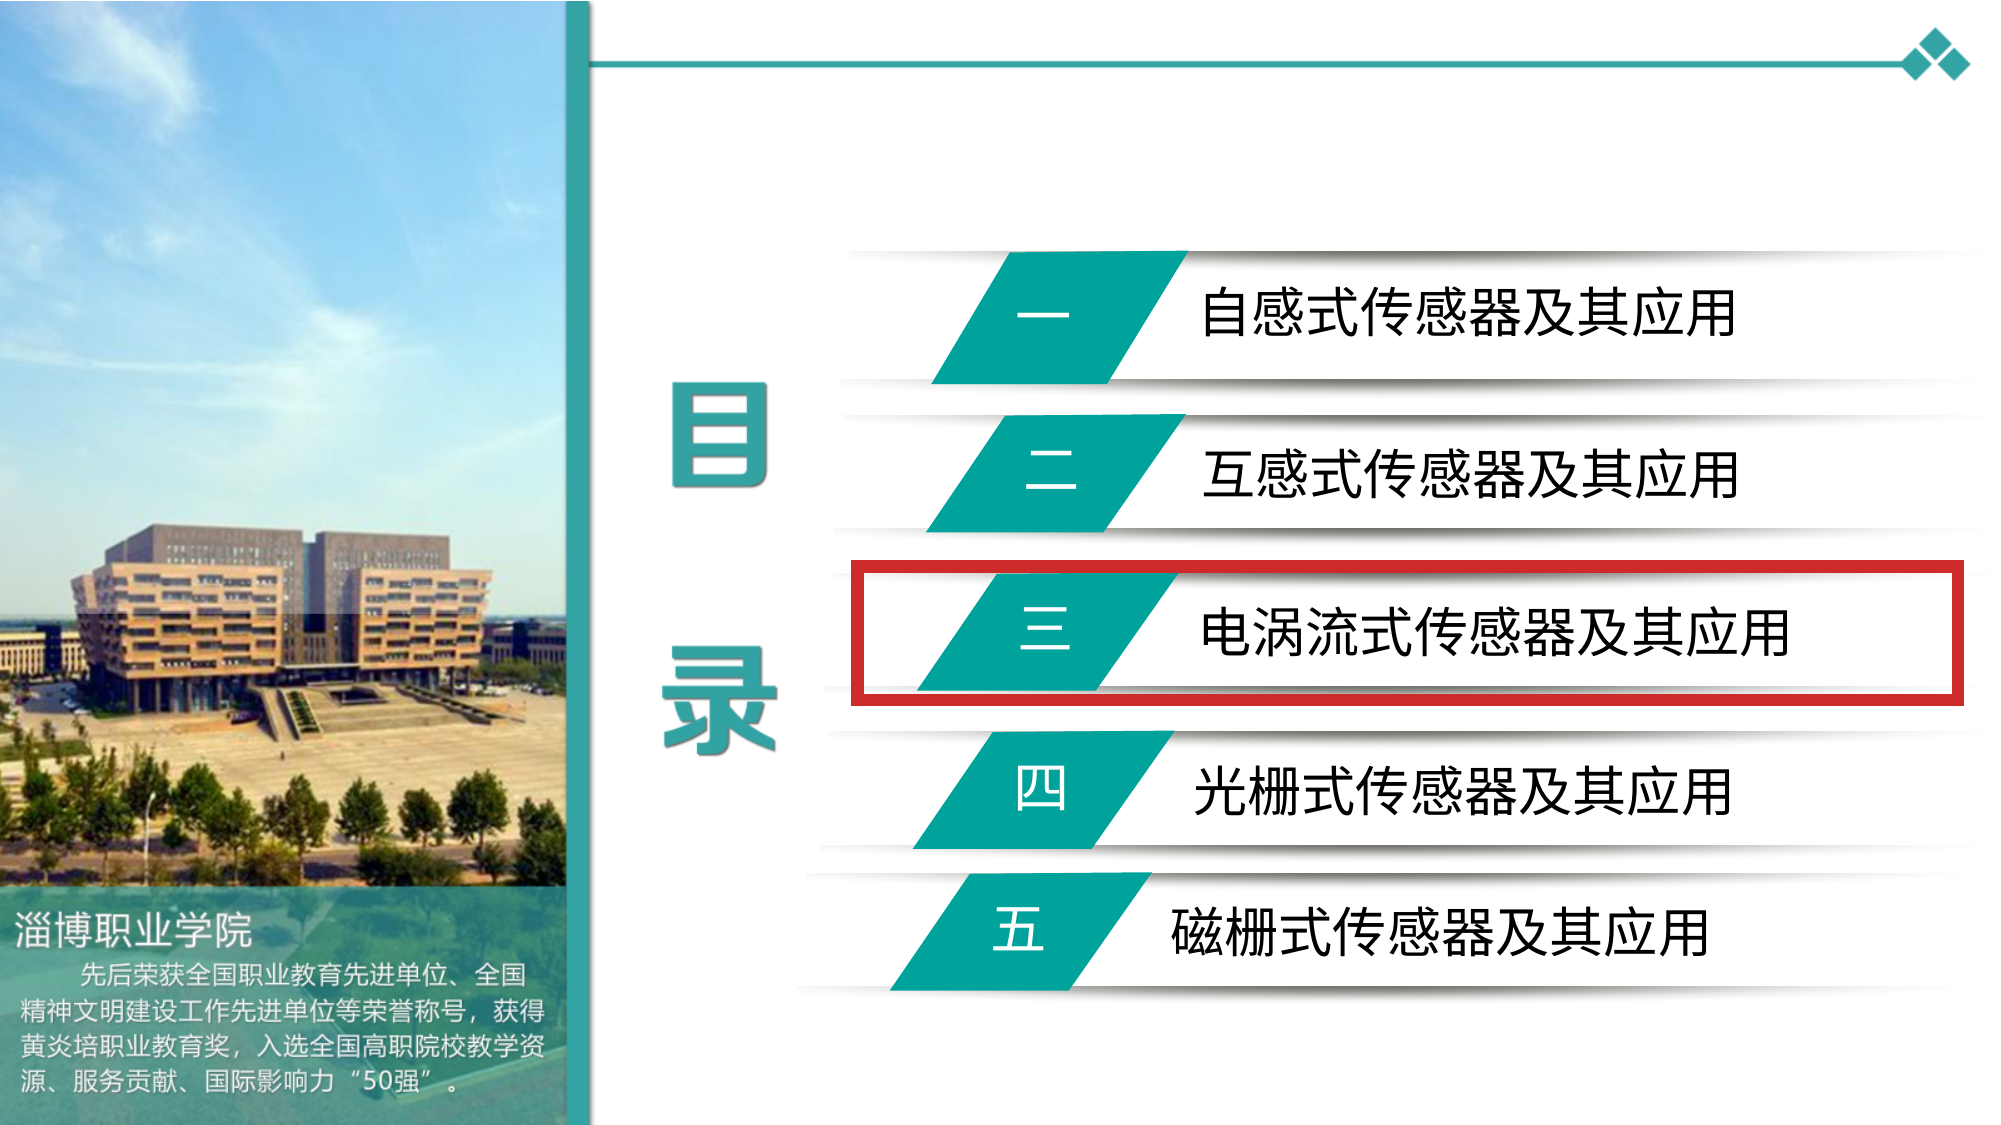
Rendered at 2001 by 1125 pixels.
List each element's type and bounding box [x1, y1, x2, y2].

picture [0, 1, 1999, 1125]
text_box [819, 730, 1988, 863]
text_box [833, 414, 1992, 547]
text_box [796, 872, 1965, 1005]
text_box [823, 572, 1992, 705]
text_box [839, 250, 1986, 400]
